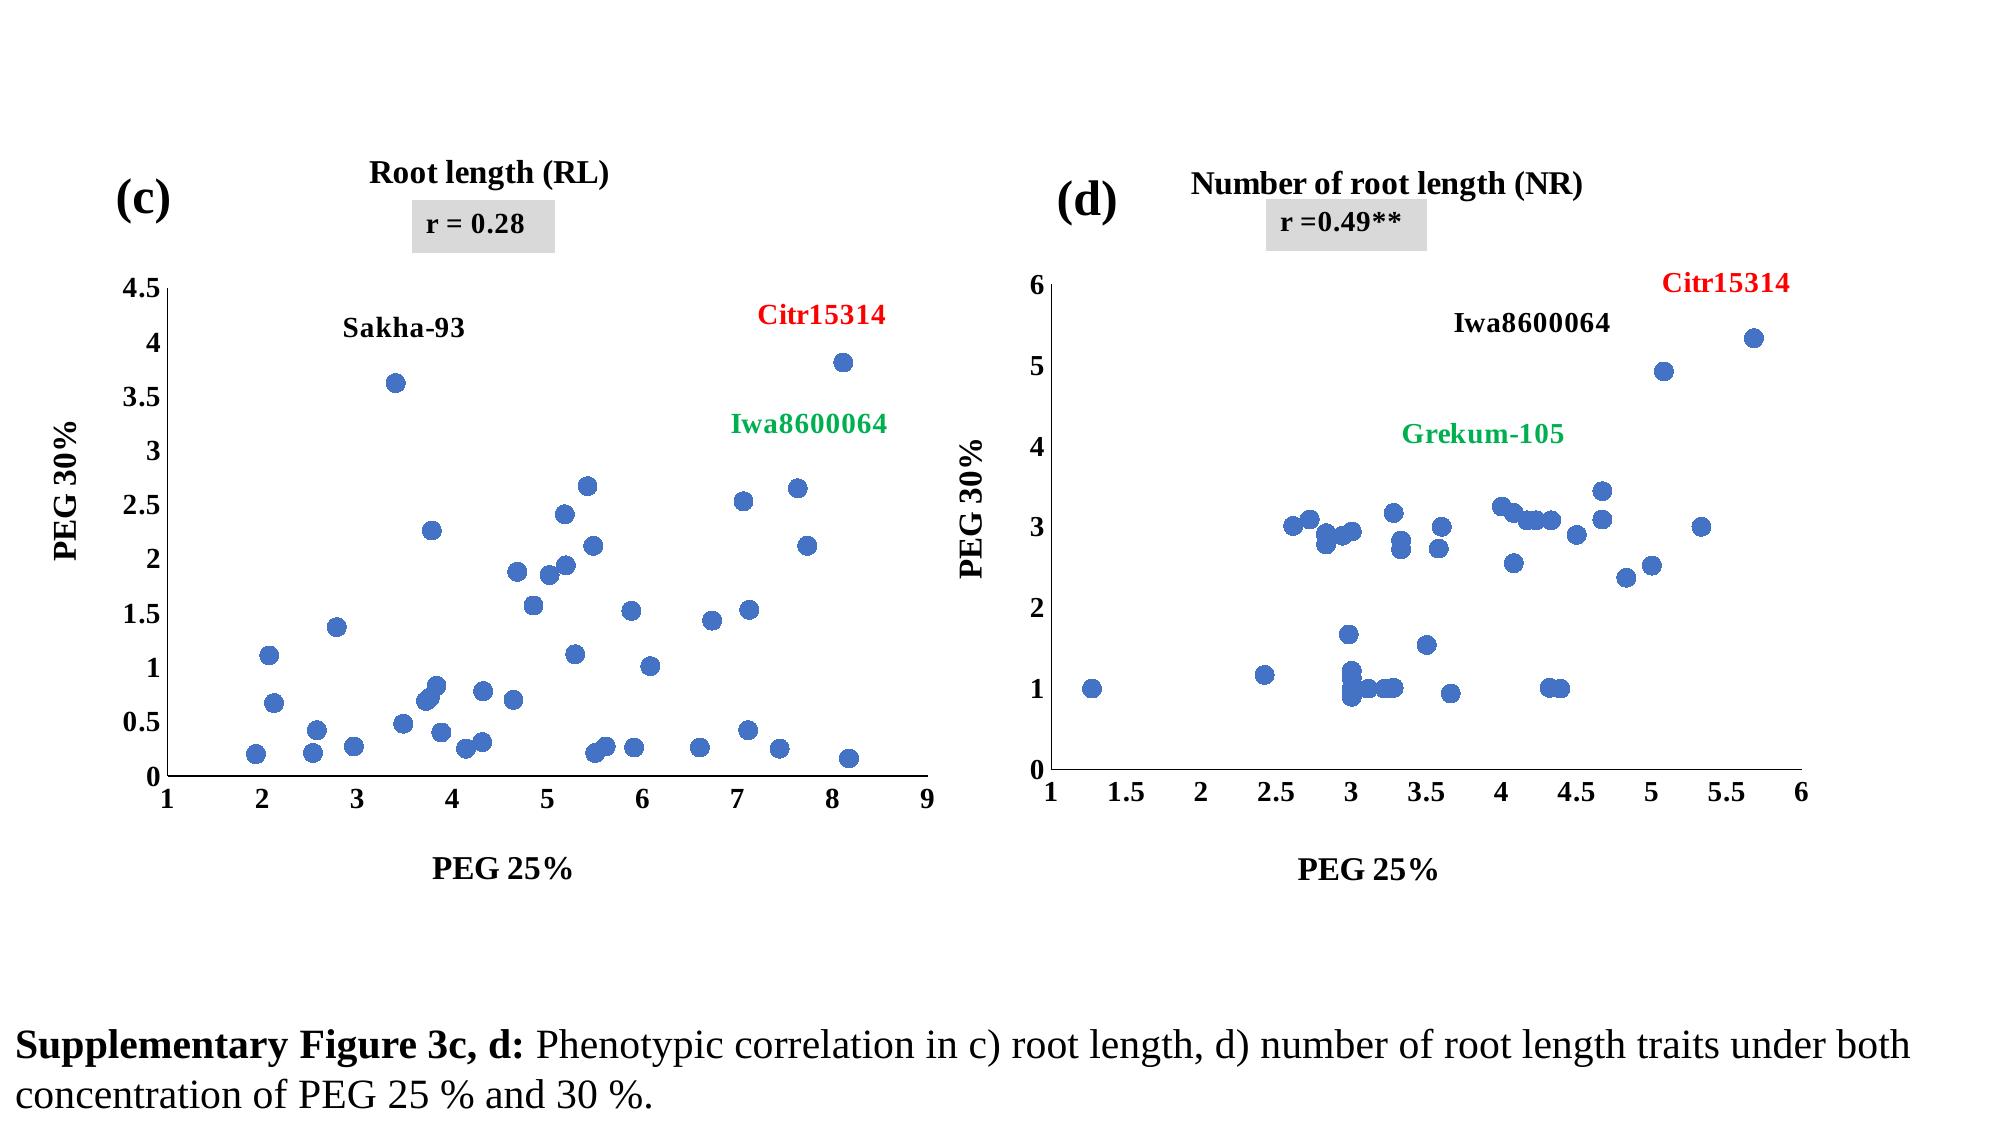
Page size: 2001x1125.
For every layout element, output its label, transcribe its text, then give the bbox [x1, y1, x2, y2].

text_box Supplementary Figure 3c, d: Phenotypic correlation in c) root length, d) number of root length traits under both concentration of PEG 25 % and 30 %. [0, 1008, 1961, 1124]
chart [35, 85, 1833, 899]
